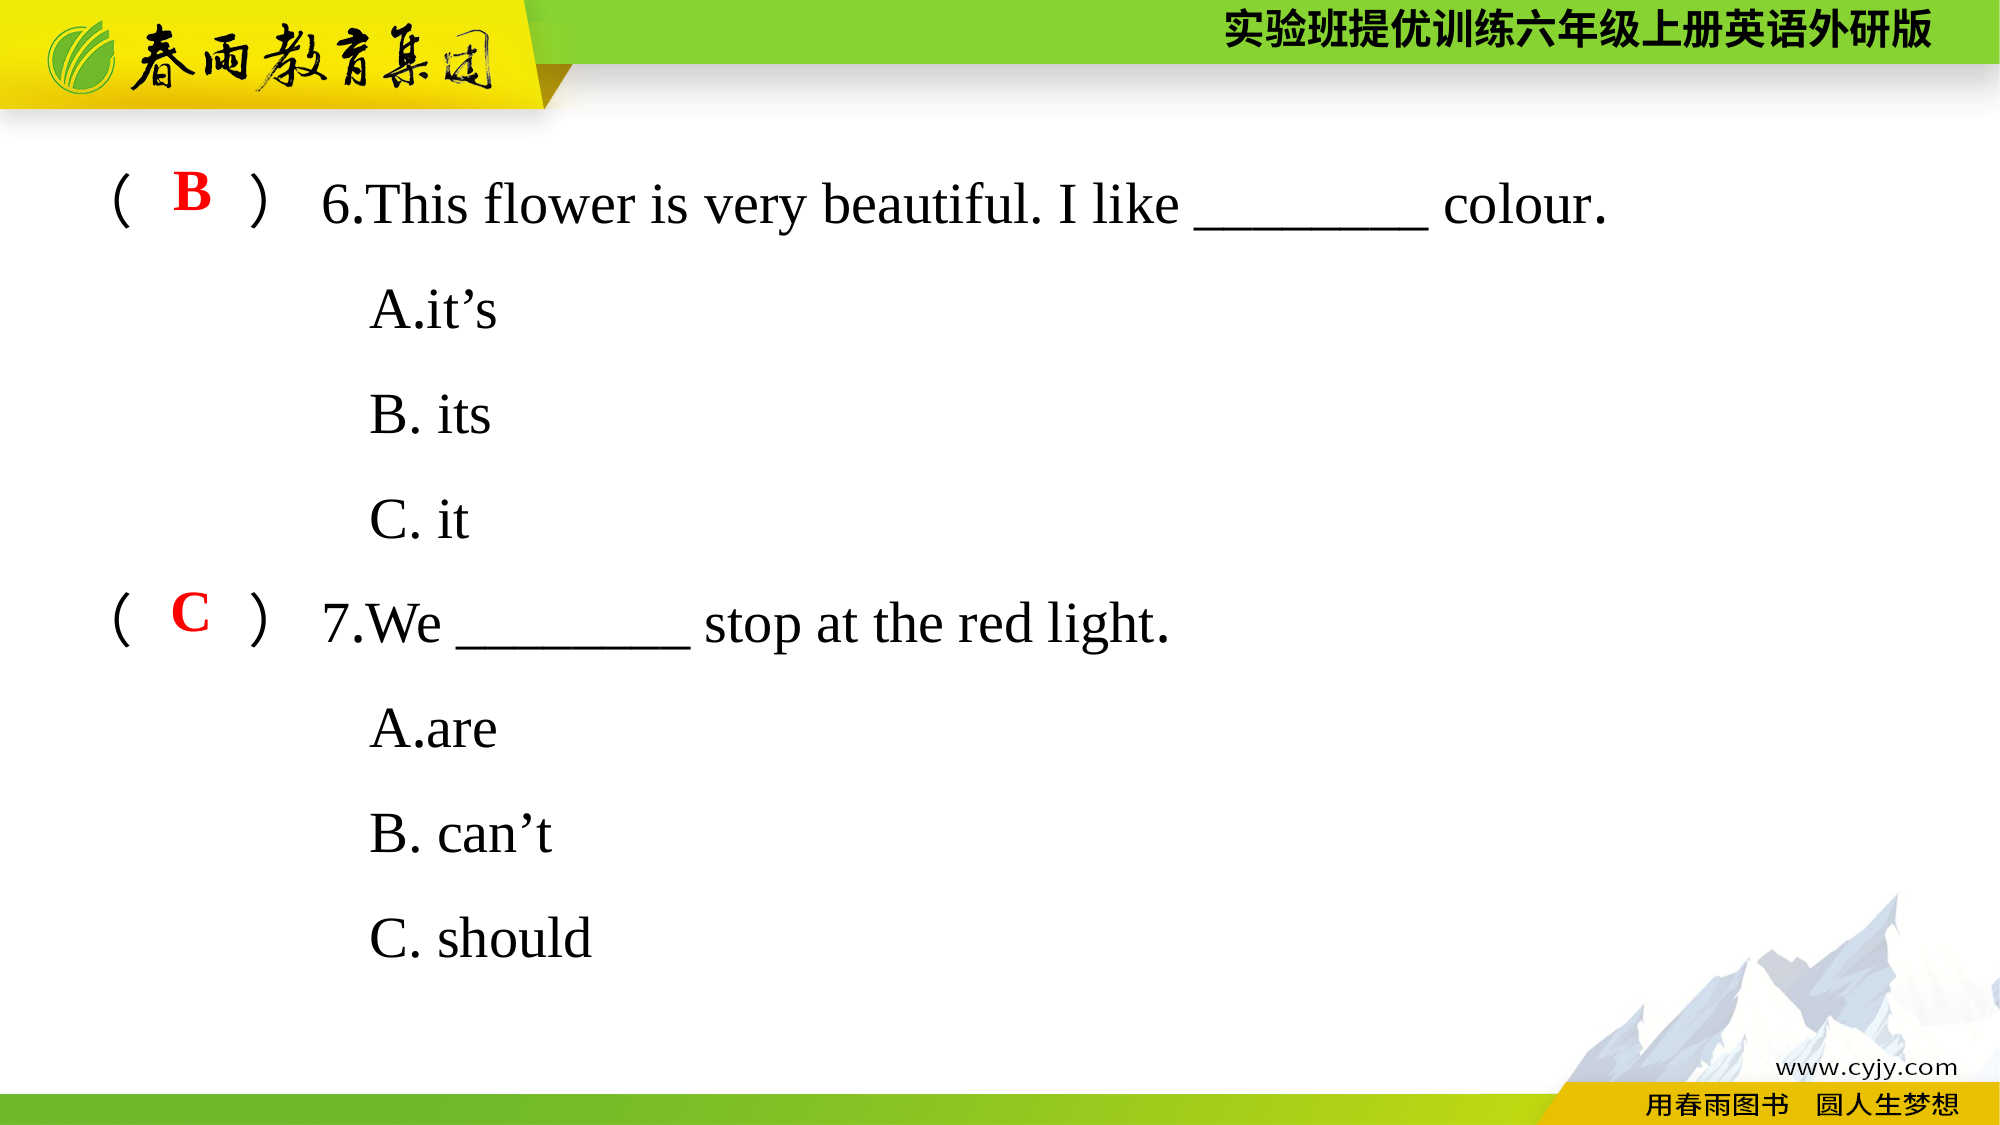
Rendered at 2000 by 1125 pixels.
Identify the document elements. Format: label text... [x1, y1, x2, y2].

text_box B [158, 144, 228, 230]
text_box C [155, 566, 228, 651]
picture [0, 0, 2000, 1125]
list （ ）6.This flower is very beautiful. I like ________ colour. A.it’s B. its C. it （ ）7.We ________ stop at the red light. A.are B. can’t C. should [59, 122, 1944, 986]
